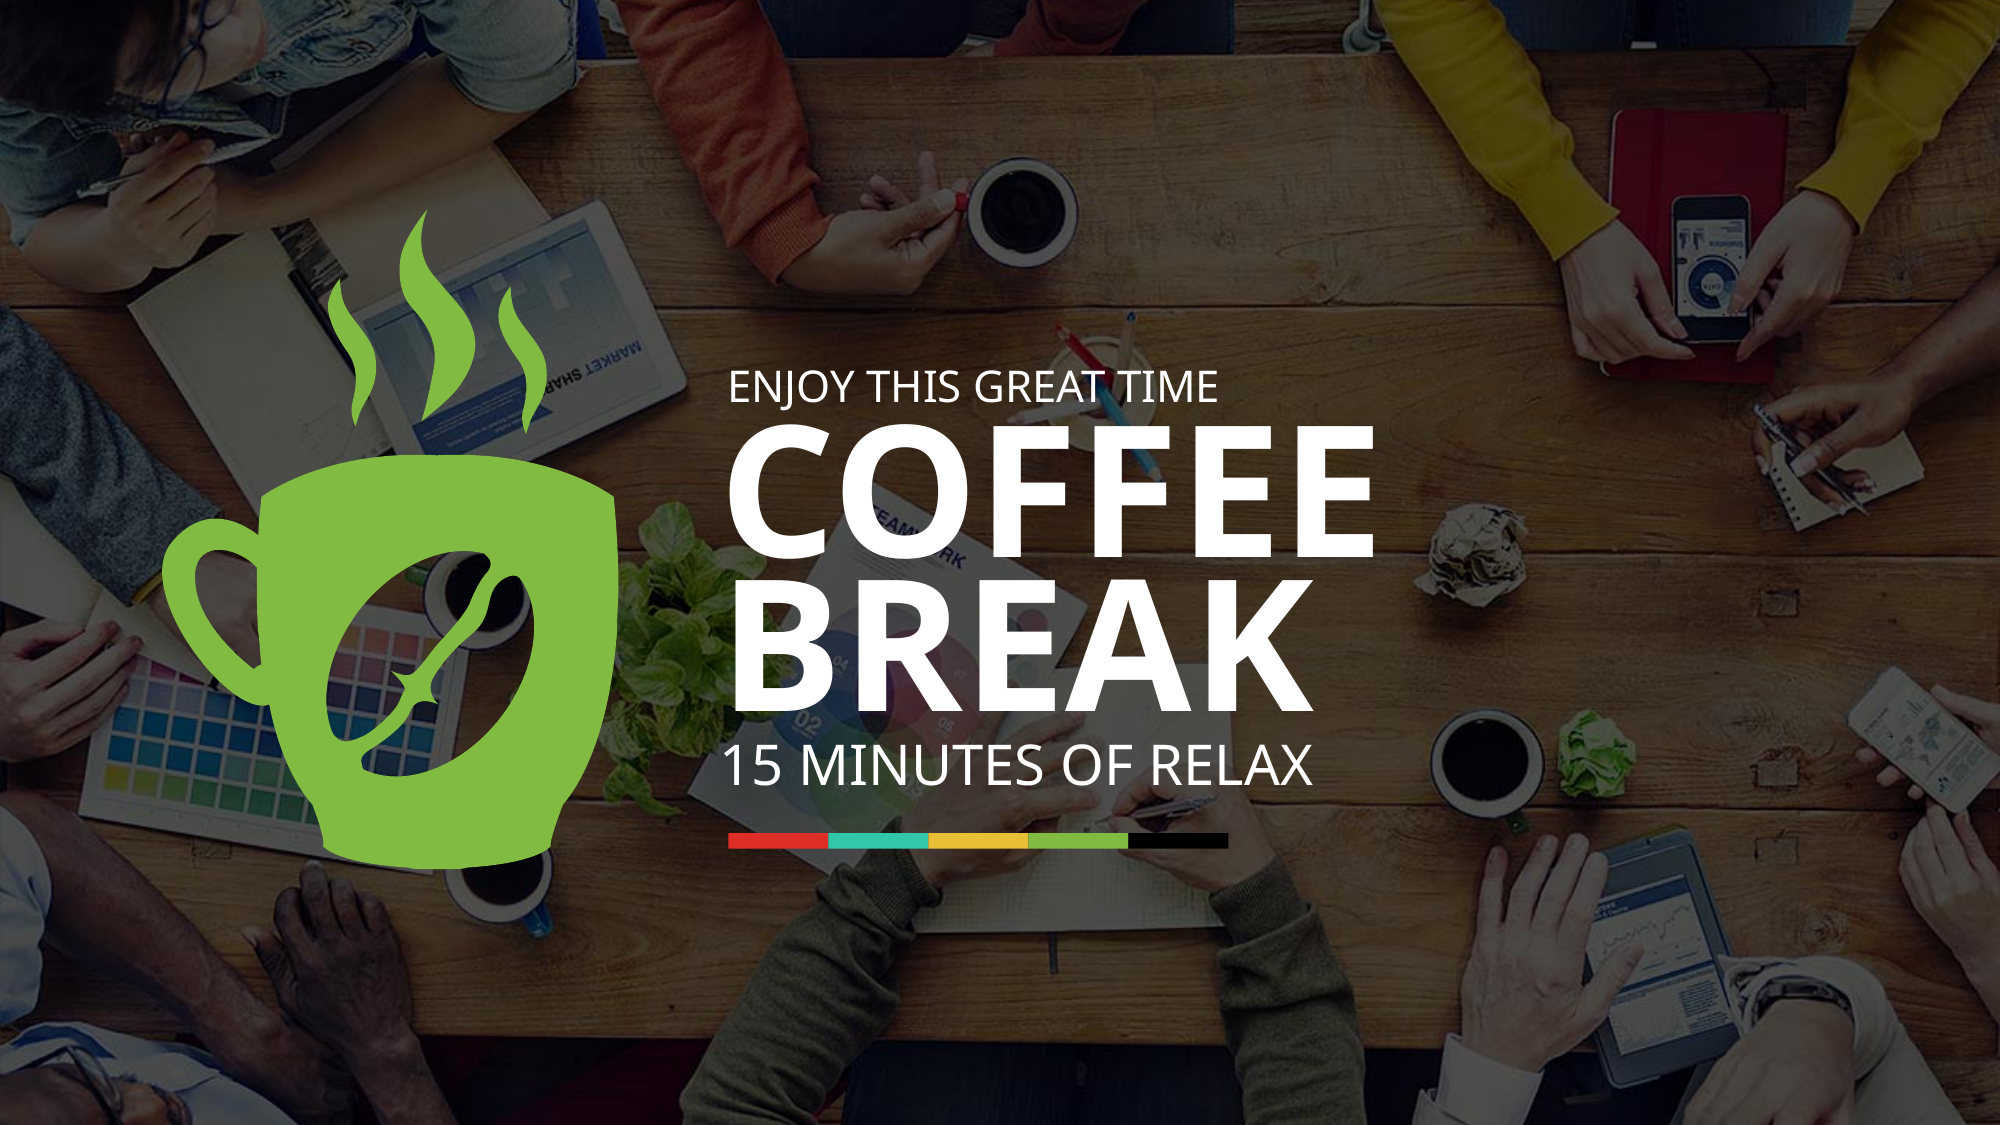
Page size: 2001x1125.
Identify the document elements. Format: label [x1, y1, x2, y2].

picture [0, 0, 2000, 1125]
text_box [728, 832, 1229, 849]
text_box [127, 208, 619, 870]
